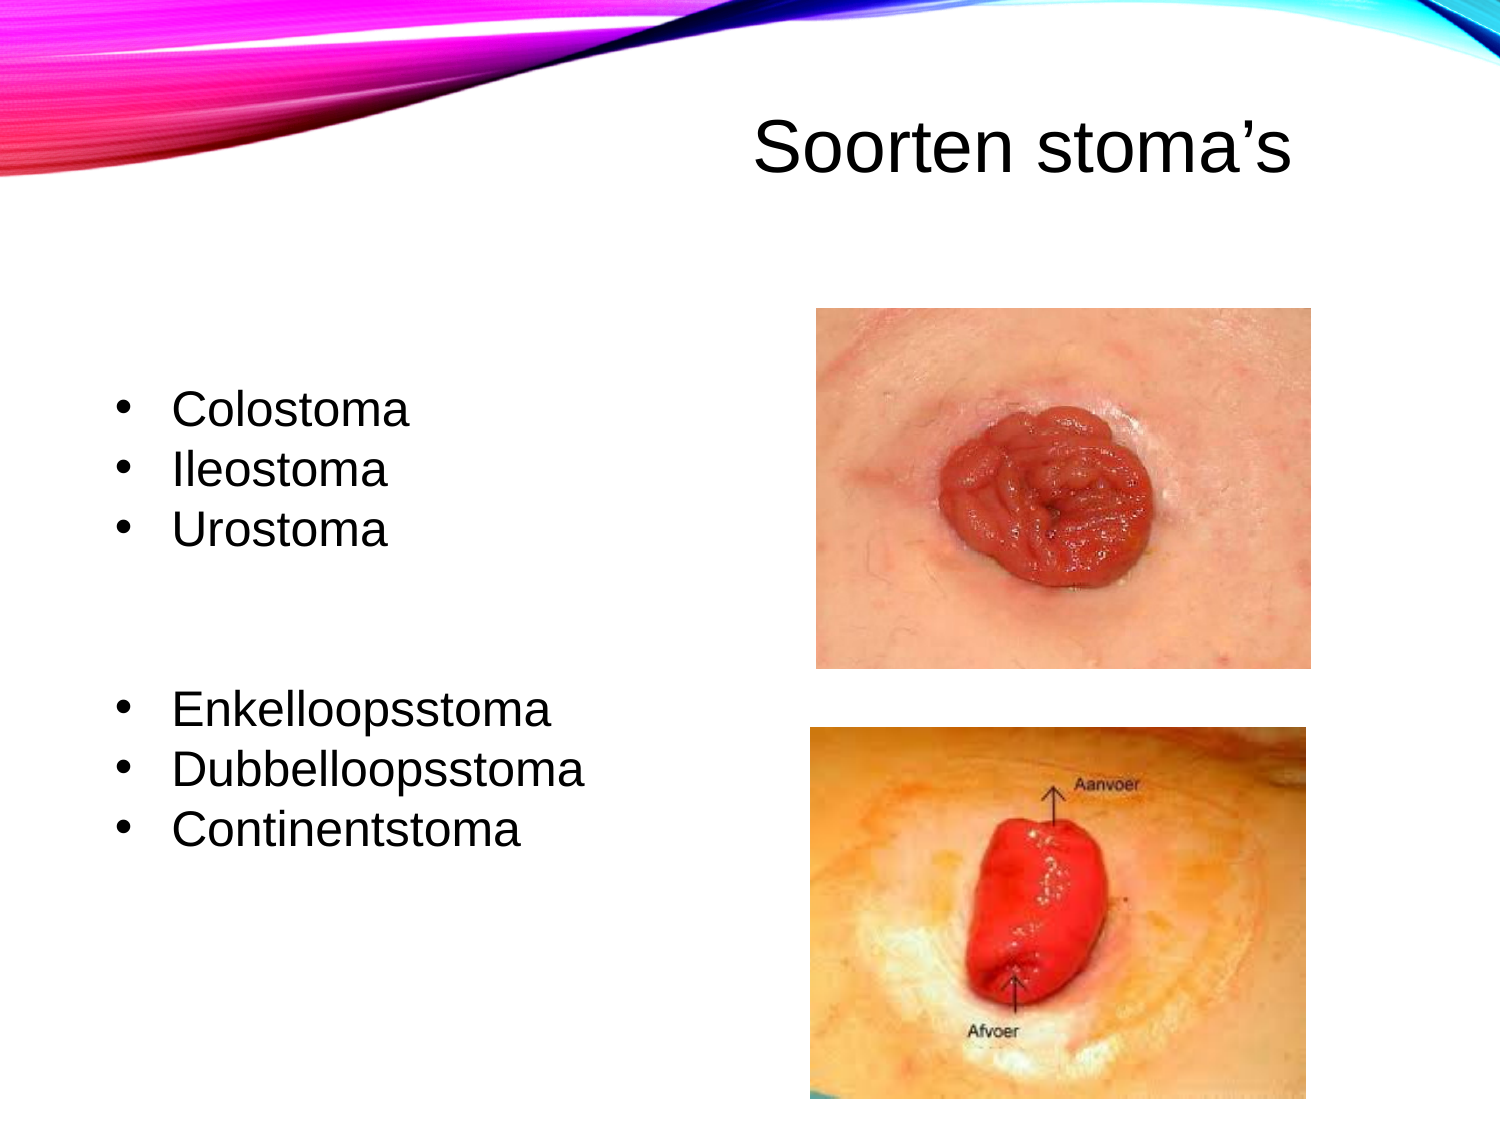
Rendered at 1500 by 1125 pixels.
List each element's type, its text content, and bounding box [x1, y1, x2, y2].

text_box Colostoma Ileostoma Urostoma Enkelloopsstoma Dubbelloopsstoma Continentstoma [100, 308, 1223, 864]
text_box Soorten stoma’s [738, 89, 1500, 195]
picture [0, 0, 1500, 178]
picture [810, 727, 1306, 1099]
picture [815, 308, 1311, 670]
